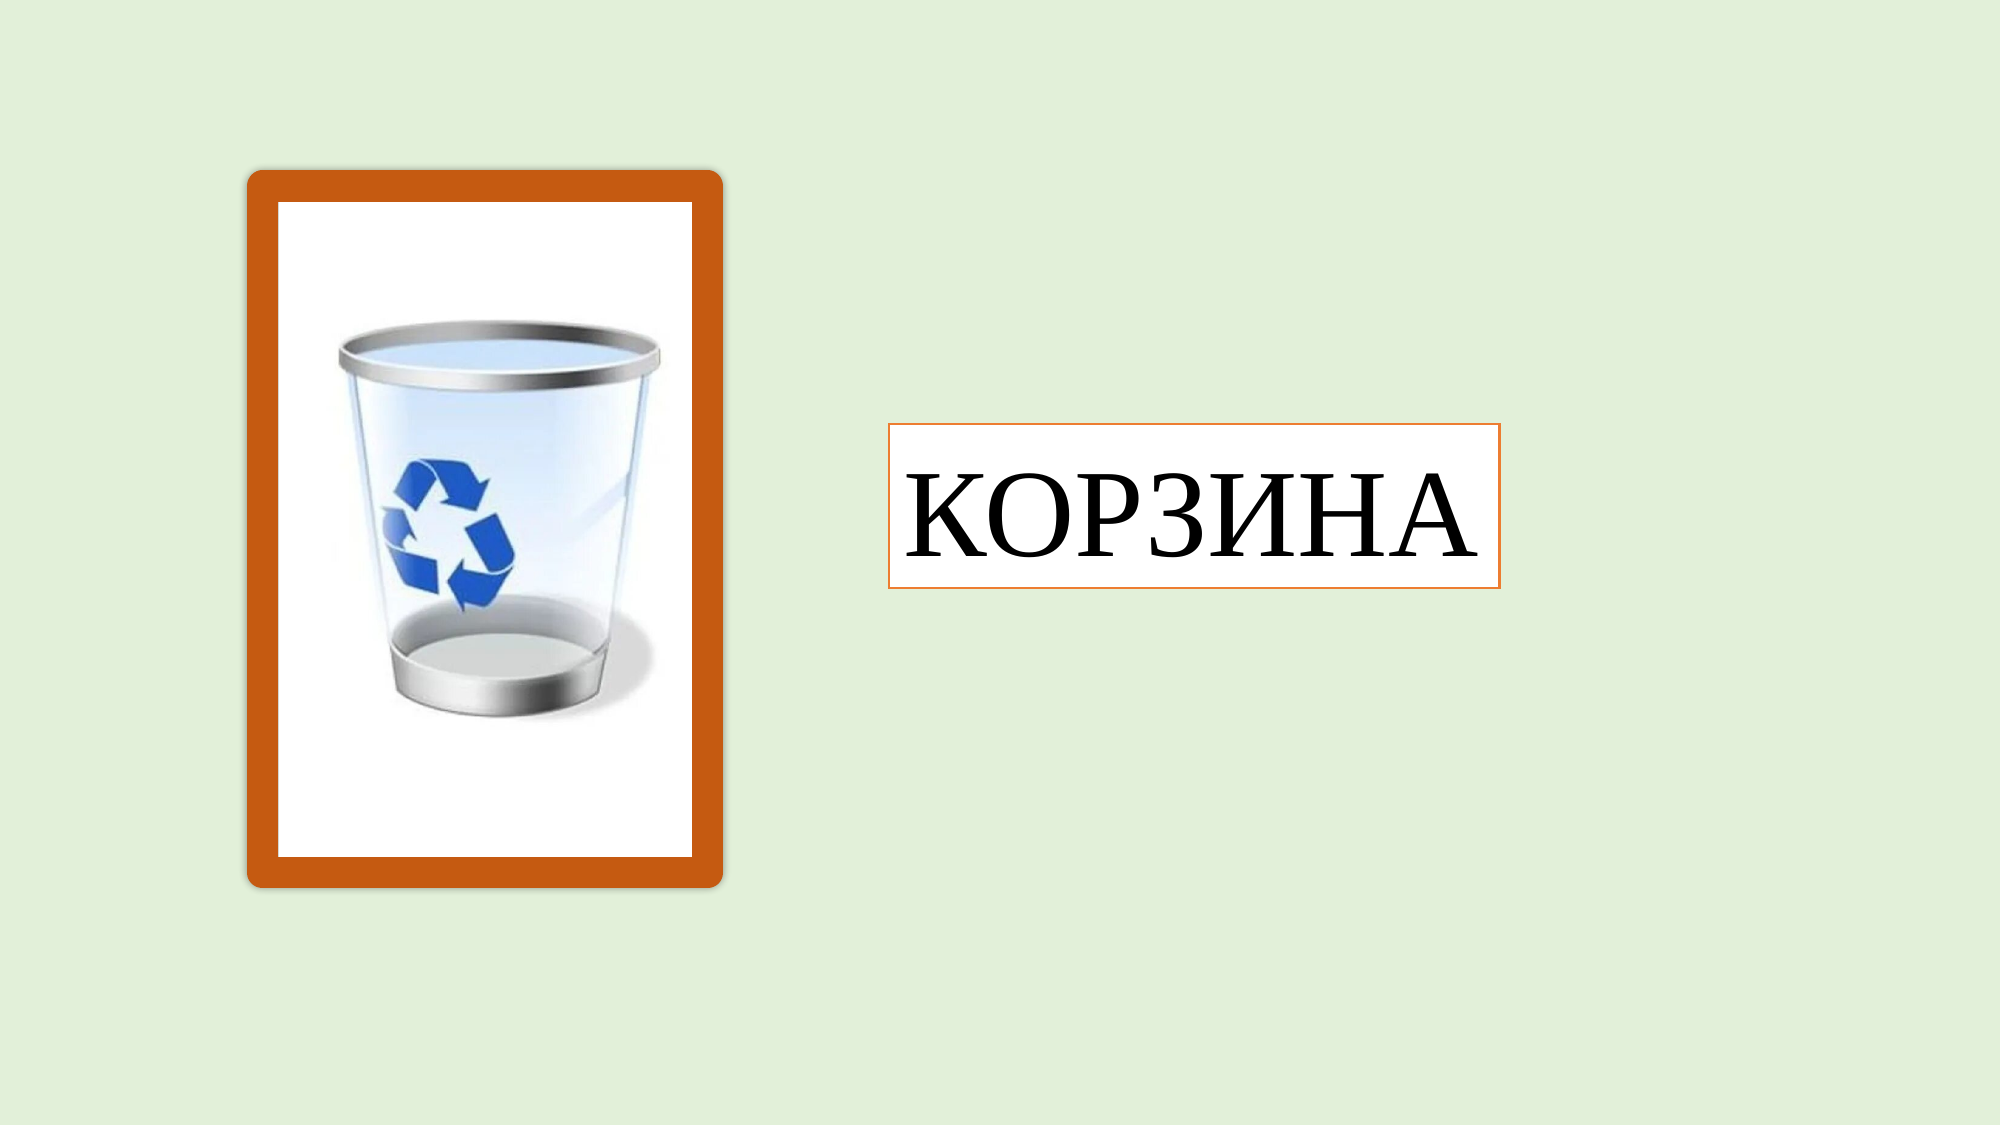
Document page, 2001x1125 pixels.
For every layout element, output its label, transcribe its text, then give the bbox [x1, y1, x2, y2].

text_box КОРЗИНА [888, 423, 1501, 589]
picture [278, 201, 692, 858]
